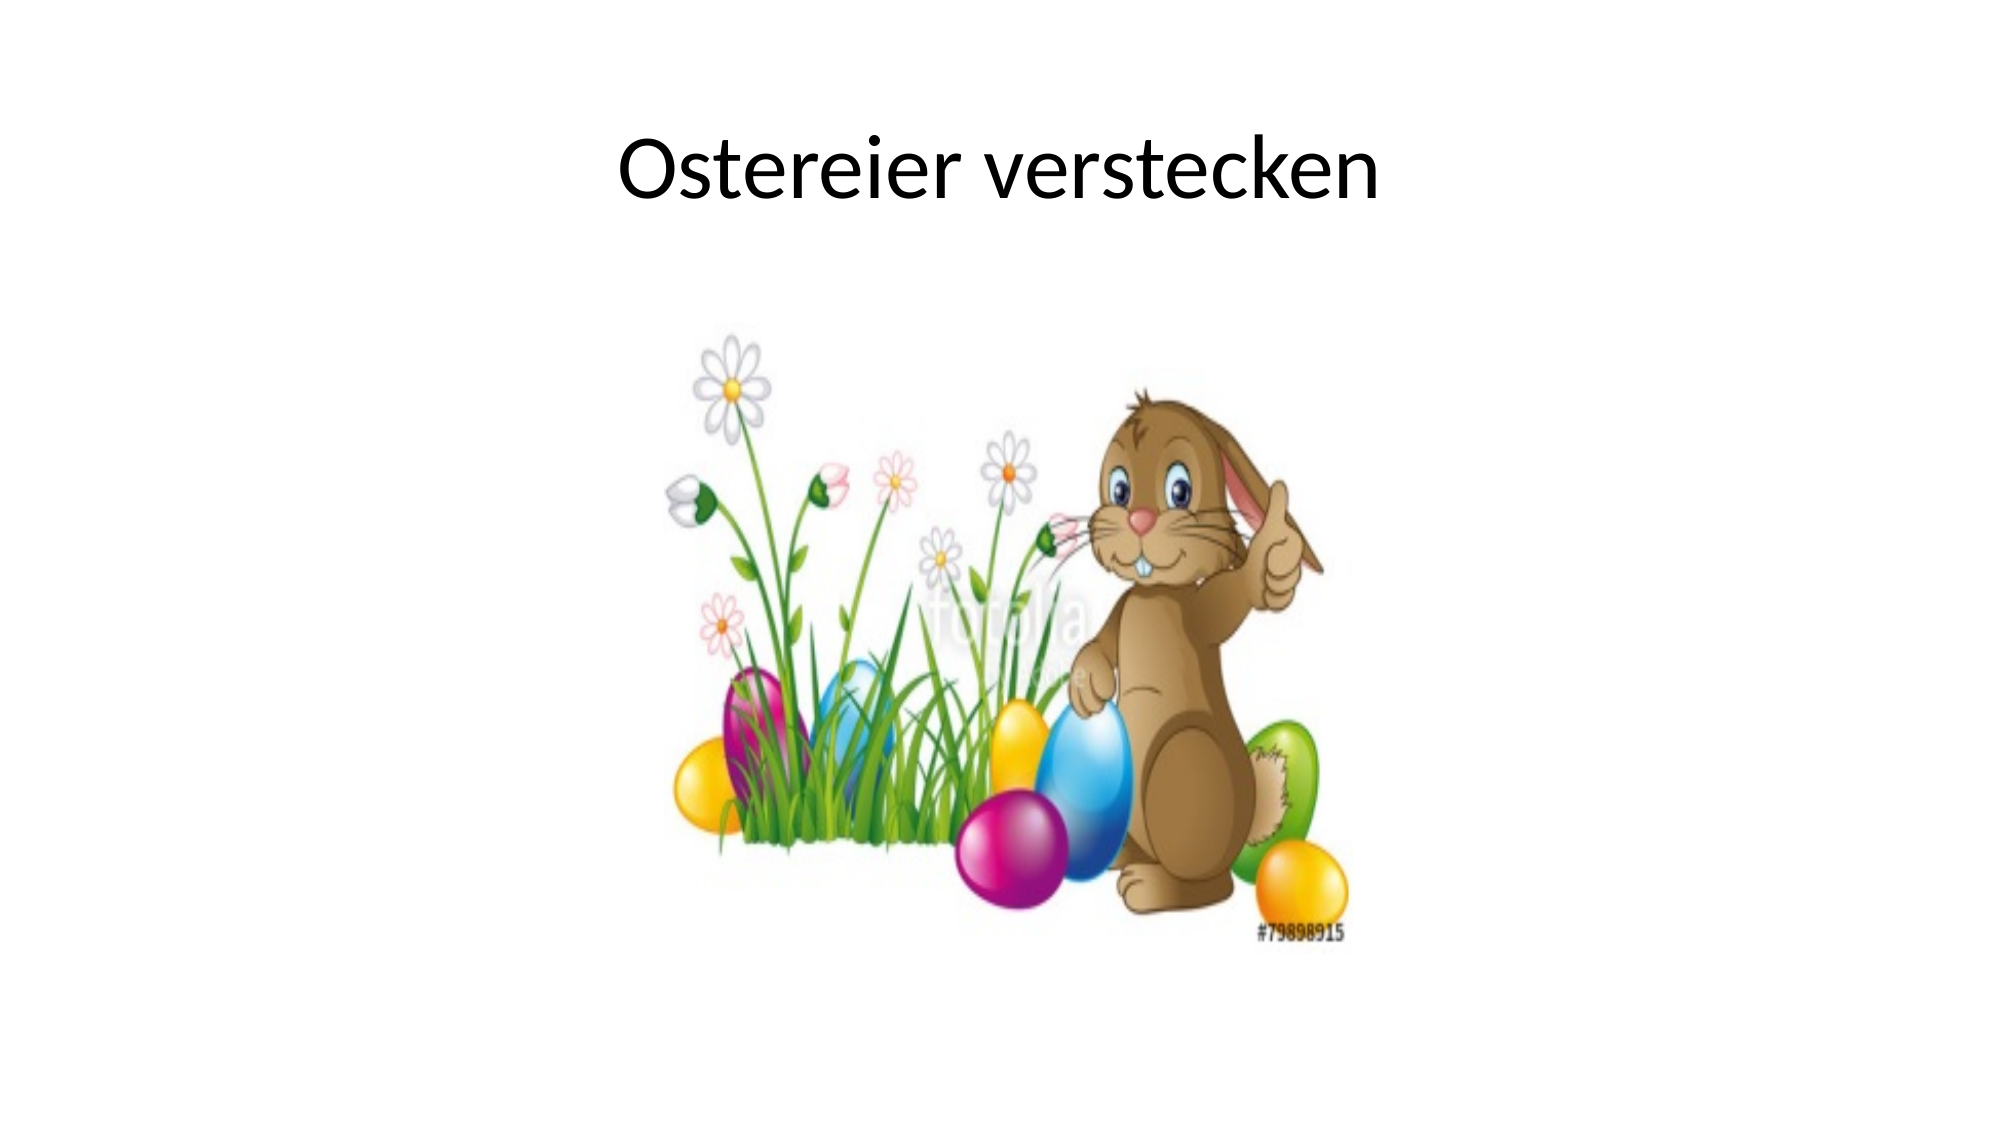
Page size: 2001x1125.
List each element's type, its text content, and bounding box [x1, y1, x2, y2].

title Ostereier verstecken [137, 59, 1863, 278]
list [662, 322, 1353, 954]
